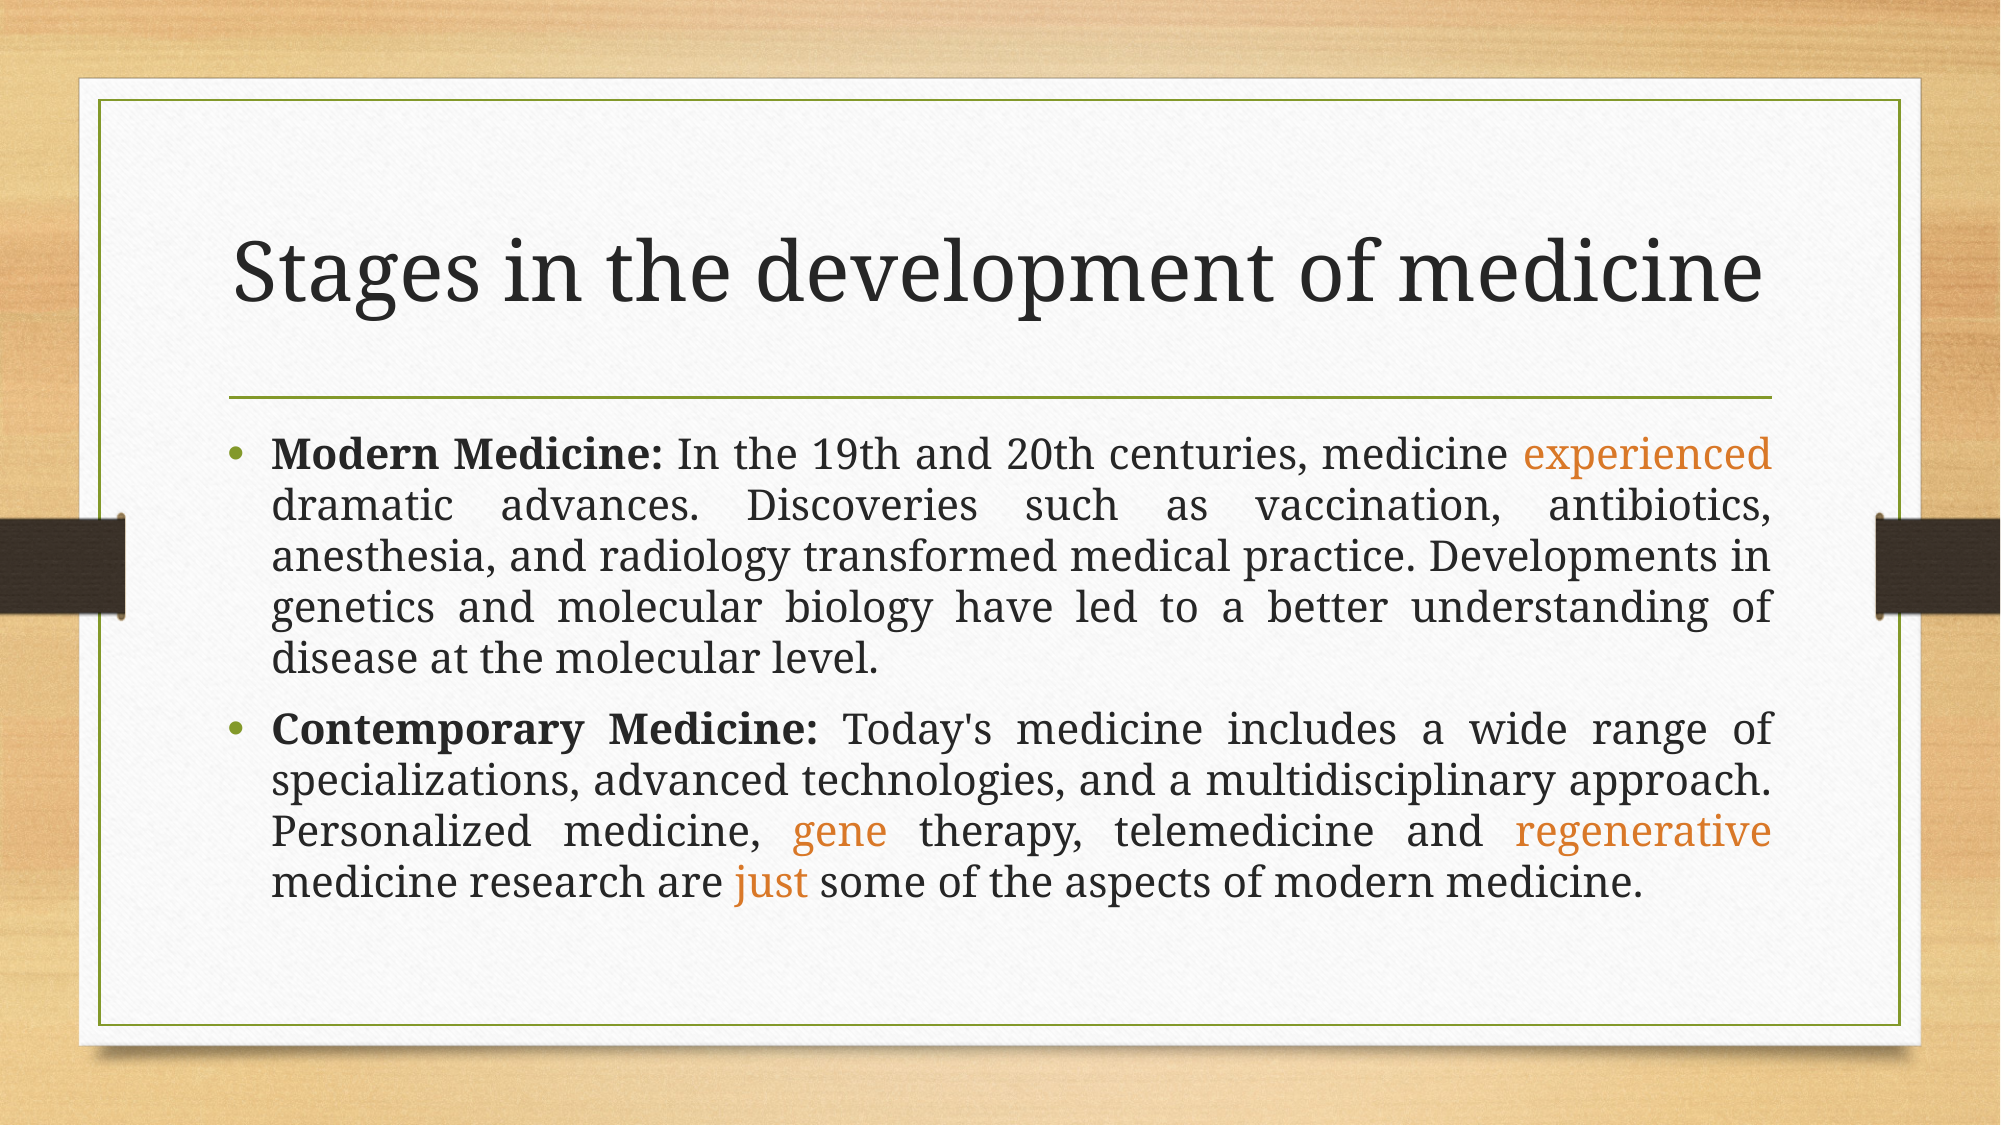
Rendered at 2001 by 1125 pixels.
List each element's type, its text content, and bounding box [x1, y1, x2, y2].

picture [0, 0, 2001, 1125]
title Stages in the development of medicine [212, 161, 1788, 375]
list Modern Medicine: In the 19th and 20th centuries, medicine experienced dramatic advances. Discoveries such as vaccination, antibiotics, anesthesia, and radiology transformed medical practice. Developments in genetics and molecular biology have led to a better understanding of disease at the molecular level. Contemporary Medicine: Today's medicine includes a wide range of specializations, advanced technologies, and a multidisciplinary approach. Personalized medicine, gene therapy, telemedicine and regenerative medicine research are just some of the aspects of modern medicine. [212, 419, 1788, 964]
